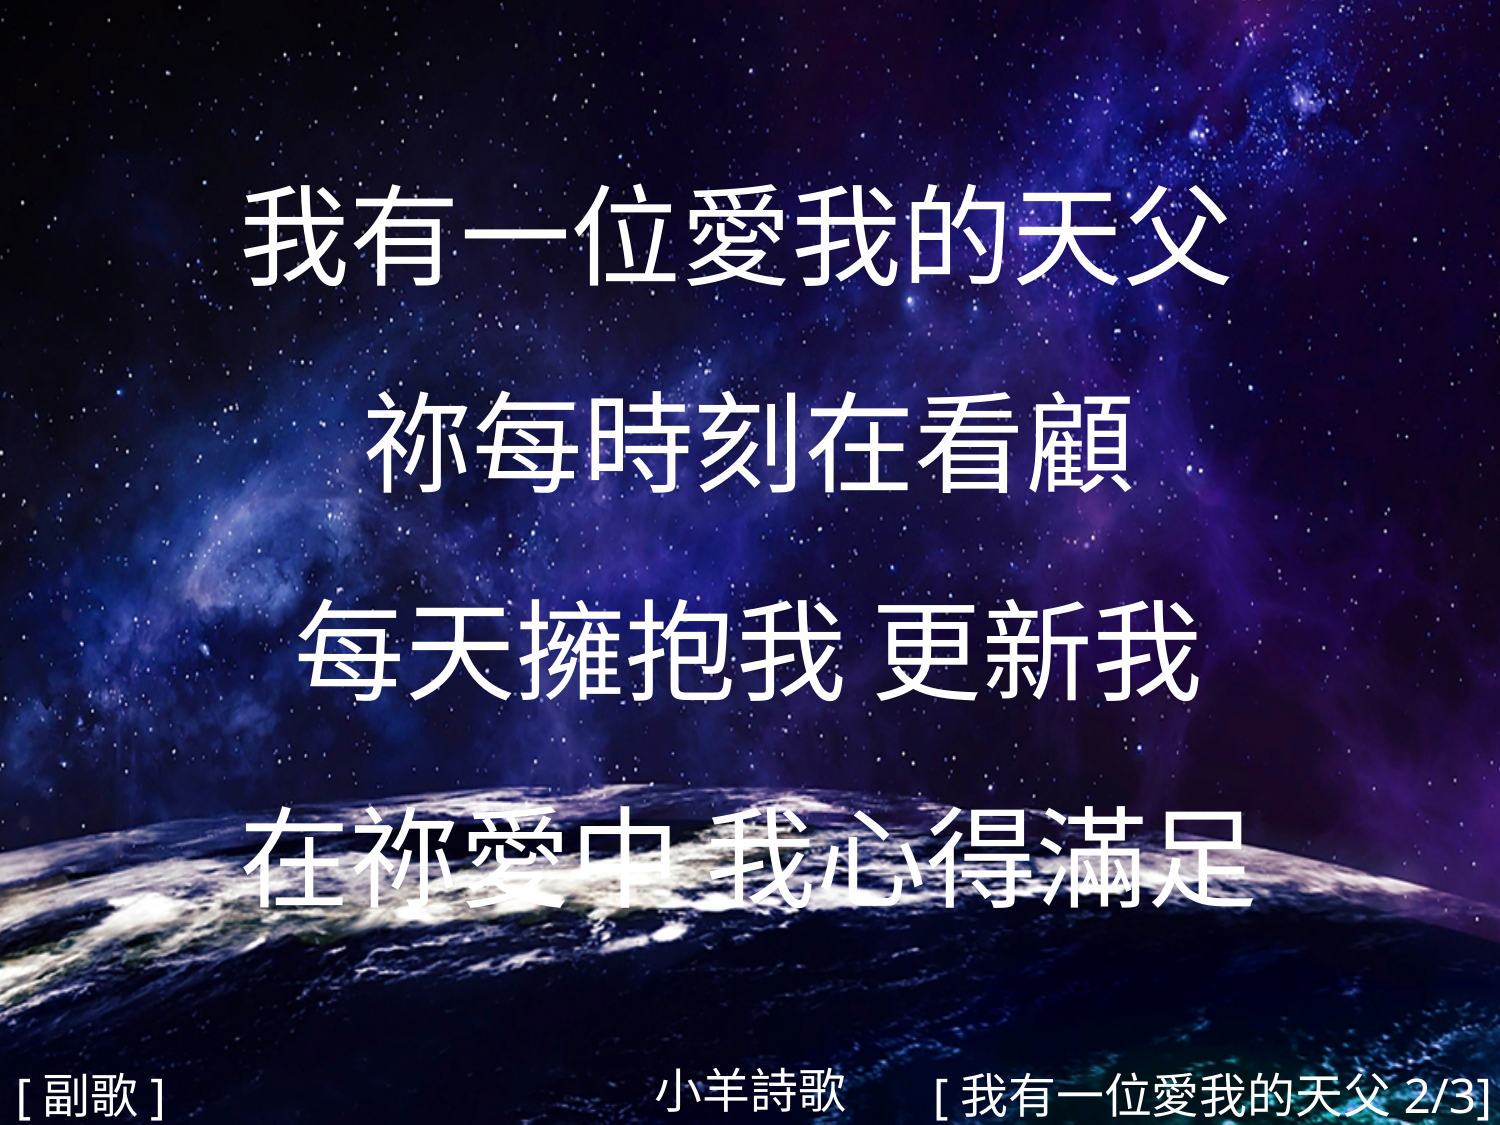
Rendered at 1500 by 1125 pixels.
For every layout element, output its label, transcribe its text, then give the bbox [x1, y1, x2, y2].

picture [0, 706, 1500, 1053]
picture [0, 0, 1500, 84]
text_box [副歌] [0, 1058, 271, 1125]
text_box 我有一位愛我的天父 祢每時刻在看顧 每天擁抱我 更新我 在祢愛中 我心得滿足 [0, 84, 1500, 706]
title [0, 706, 1494, 710]
subtitle 小羊詩歌 [0, 1053, 1500, 1125]
text_box [我有一位愛我的天父2/3] [868, 1058, 1500, 1125]
